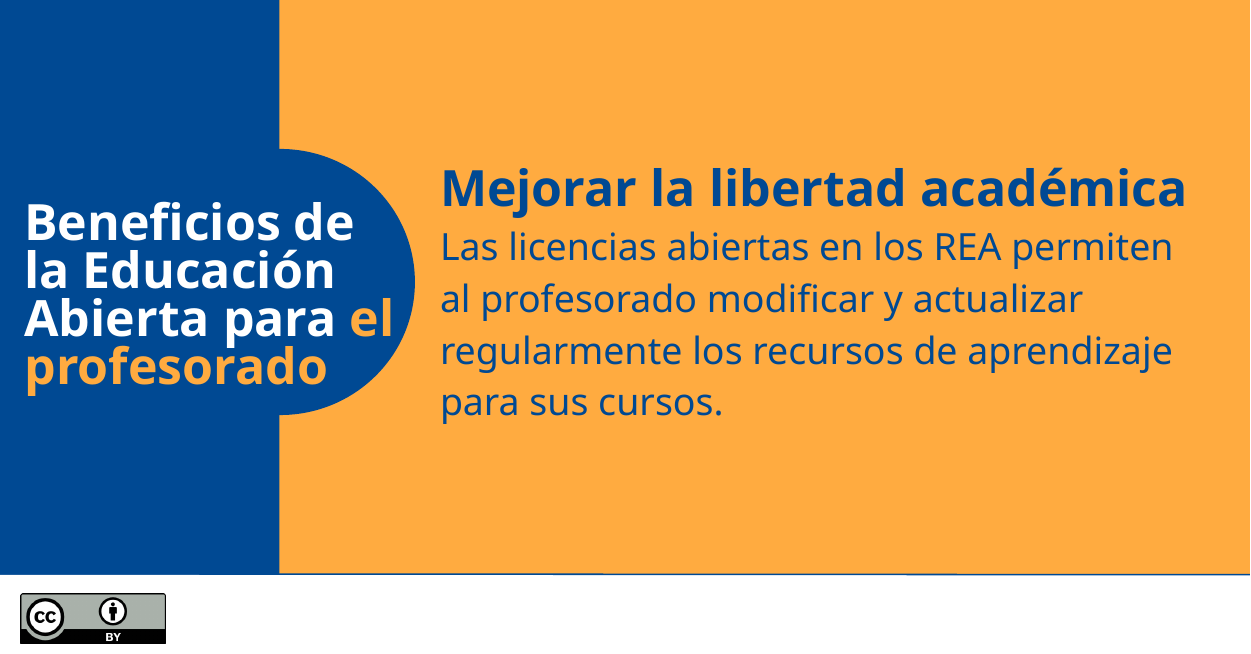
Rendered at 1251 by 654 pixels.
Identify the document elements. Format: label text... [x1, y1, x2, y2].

text_box [0, 0, 280, 573]
picture [20, 592, 166, 645]
text_box Beneficios de la Educación Abierta para el profesorado [9, 186, 420, 409]
text_box [187, 148, 374, 186]
text_box [0, 582, 1250, 654]
text_box Mejorar la libertad académica Las licencias abiertas en los REA permiten al profesorado modificar y actualizar regularmente los recursos de aprendizaje para sus cursos. [424, 132, 1221, 439]
text_box [240, 409, 321, 416]
